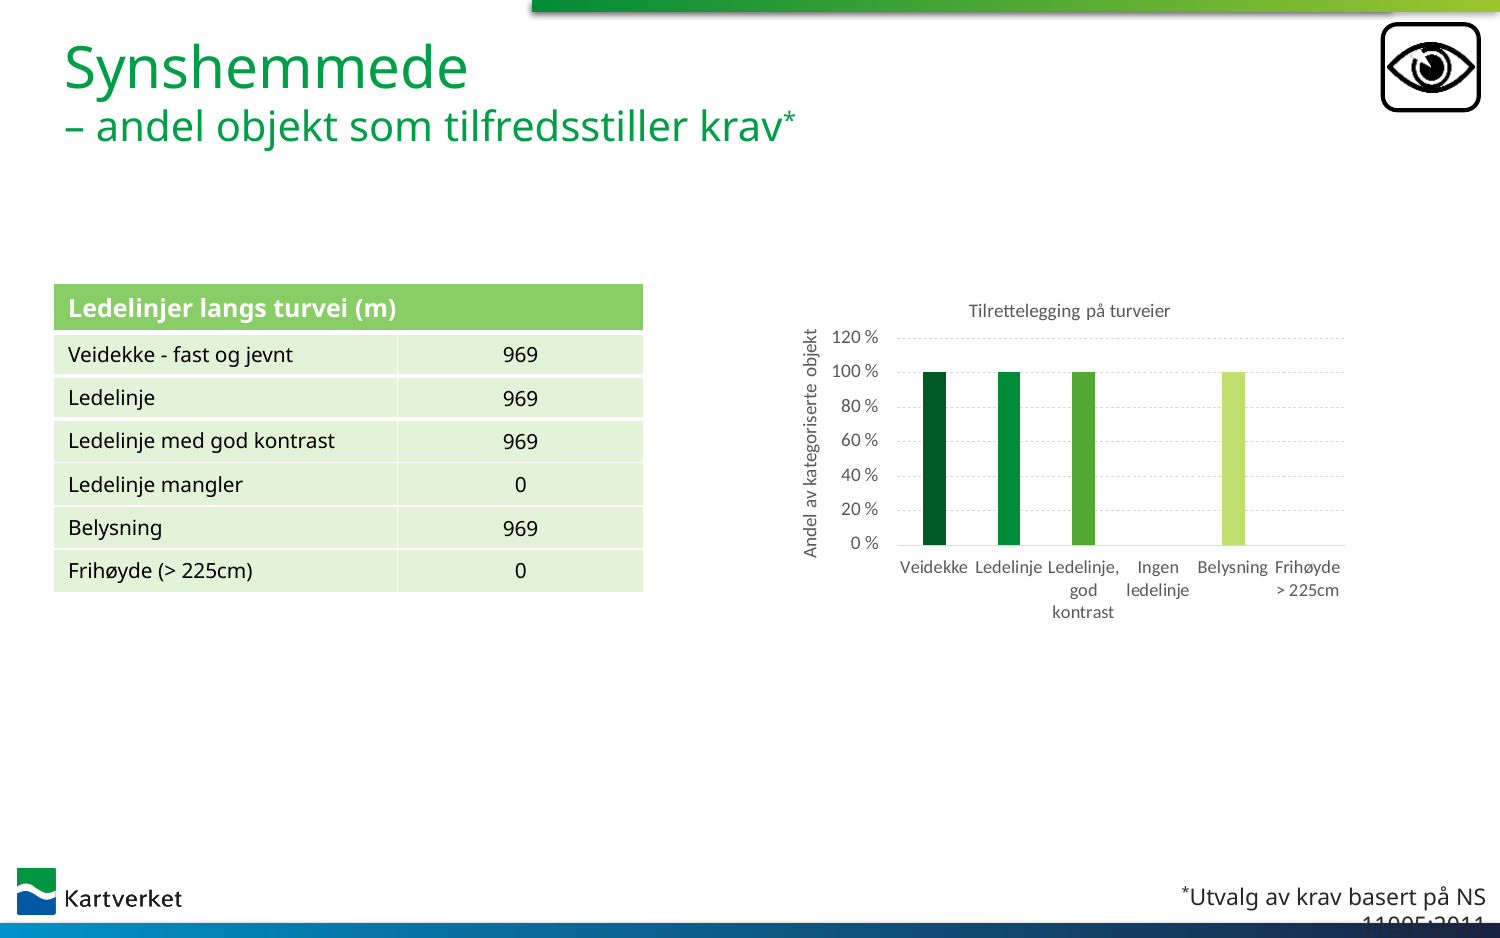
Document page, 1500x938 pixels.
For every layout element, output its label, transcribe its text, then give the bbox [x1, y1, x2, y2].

table_cell 969 [398, 507, 643, 548]
table_cell 969 [398, 378, 643, 417]
table_cell Veidekke - fast og jevnt [54, 335, 397, 374]
text_box *Utvalg av krav basert på NS 11005:2011 [1068, 873, 1500, 938]
picture [791, 291, 1348, 630]
table_header Ledelinjer langs turvei (m) [54, 284, 643, 330]
table_cell 0 [398, 550, 643, 592]
table_cell Ledelinje [54, 378, 397, 417]
table_cell 969 [398, 335, 643, 374]
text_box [1382, 24, 1480, 111]
table_cell Frihøyde (> 225cm) [54, 550, 397, 592]
table_cell Ledelinje med god kontrast [54, 421, 397, 462]
table_cell 0 [398, 463, 643, 505]
table_cell 969 [398, 421, 643, 462]
table_cell Belysning [54, 507, 397, 548]
text_box Synshemmede – andel objekt som tilfredsstiller krav* [49, 24, 1431, 158]
table_cell Ledelinje mangler [54, 463, 397, 505]
